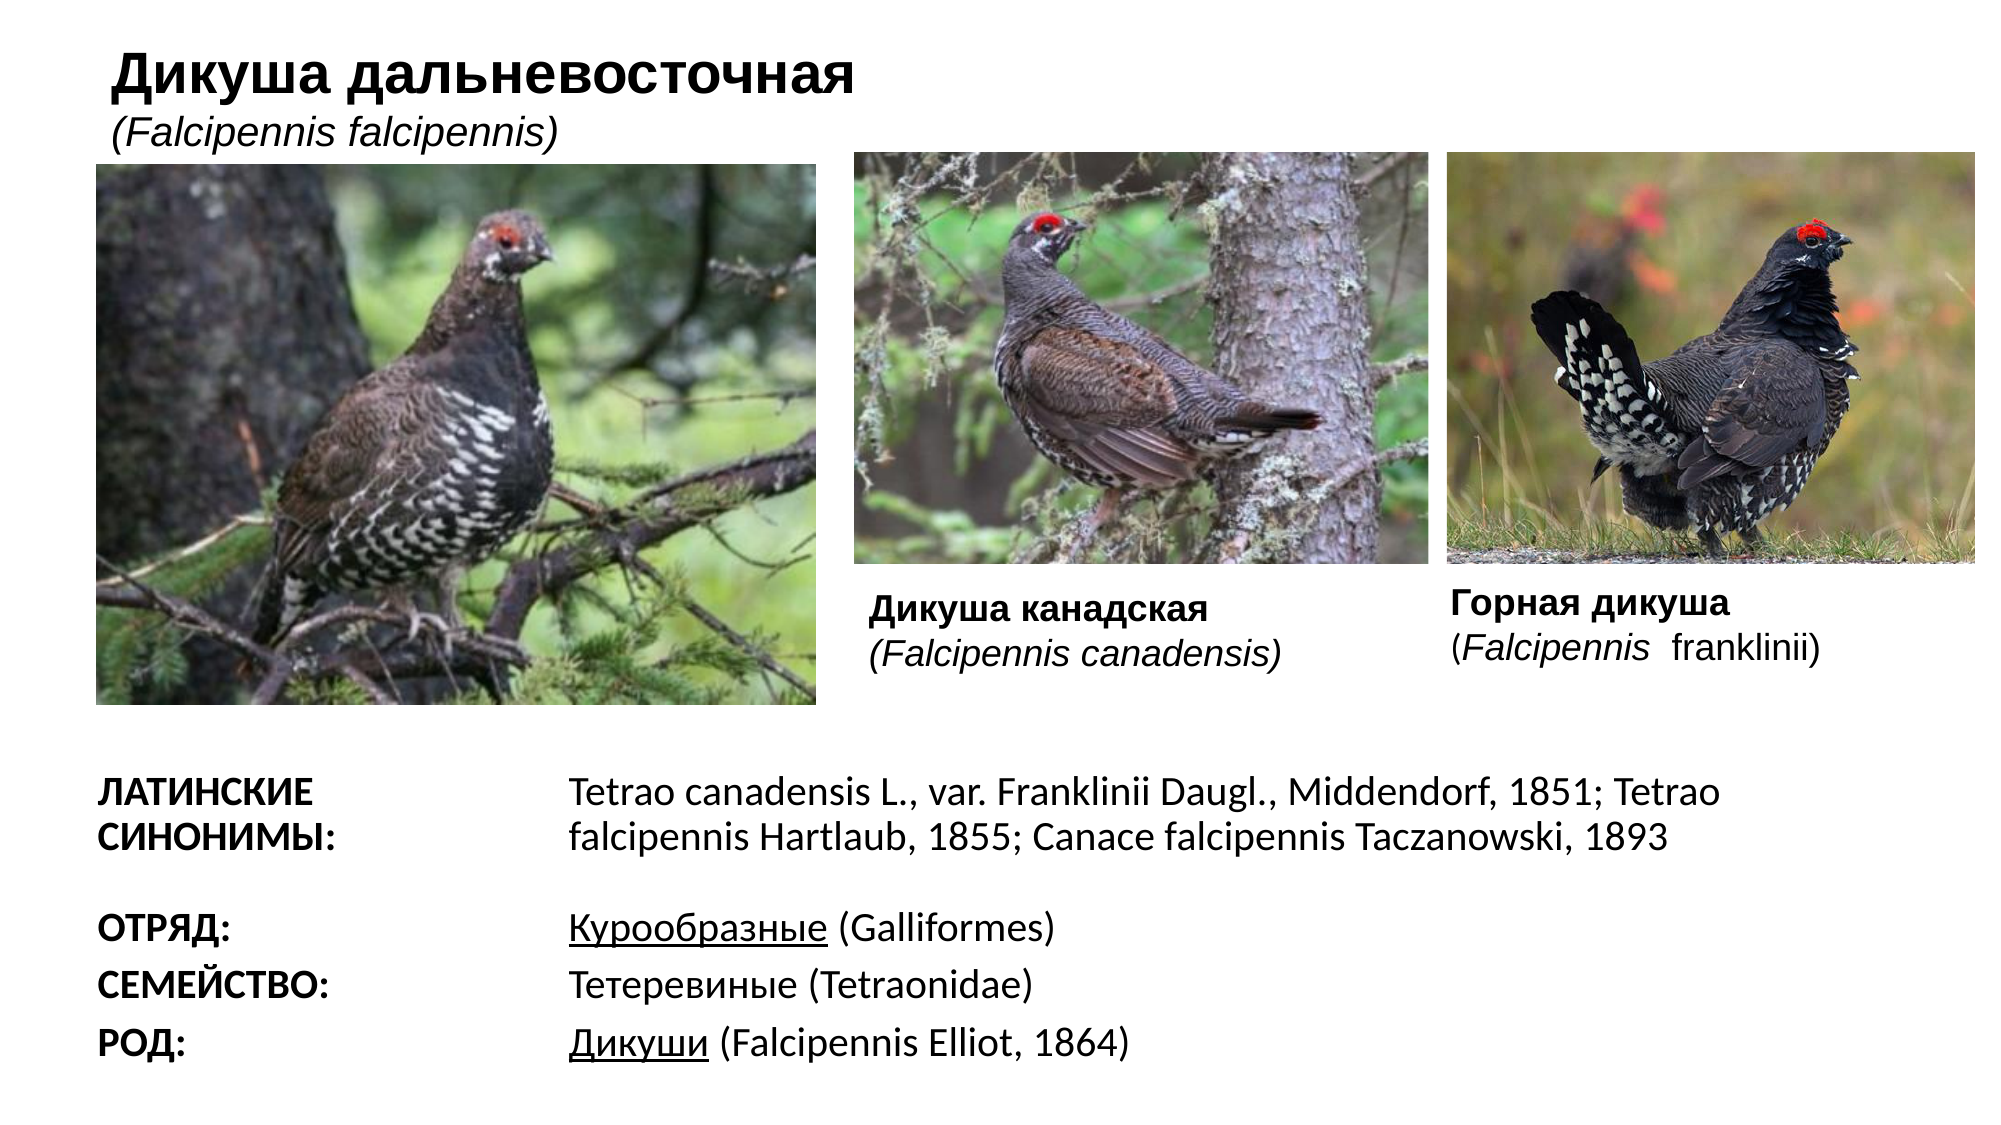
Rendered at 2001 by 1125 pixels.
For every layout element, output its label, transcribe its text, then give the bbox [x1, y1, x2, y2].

table_header ЛАТИНСКИЕ СИНОНИМЫ: [97, 771, 566, 903]
table_cell Тетеревиные (Tetraonidae) [568, 964, 1868, 1020]
text_box Дикуша дальневосточная (Falcipennis falcipennis) [96, 27, 1022, 163]
text_box Горная дикуша (Falcipennis franklinii) [1435, 570, 1987, 676]
picture [1446, 152, 1975, 564]
table_header Tetrao canadensis L., var. Franklinii Daugl., Middendorf, 1851; Tetrao falcipennis Hartlaub, 1855; Canace falcipennis Taczanowski, 1893 [568, 771, 1868, 903]
picture [854, 152, 1429, 564]
table_cell Курообразные (Galliformes) [568, 908, 1868, 962]
table_cell СЕМЕЙСТВО: [97, 964, 566, 1020]
text_box Дикуша канадская (Falcipennis canadensis) [854, 577, 1300, 682]
table_cell Дикуши (Falcipennis Elliot, 1864) [568, 1022, 1868, 1077]
table_cell ОТРЯД: [97, 908, 566, 962]
table_cell РОД: [97, 1022, 566, 1077]
picture [96, 164, 816, 705]
